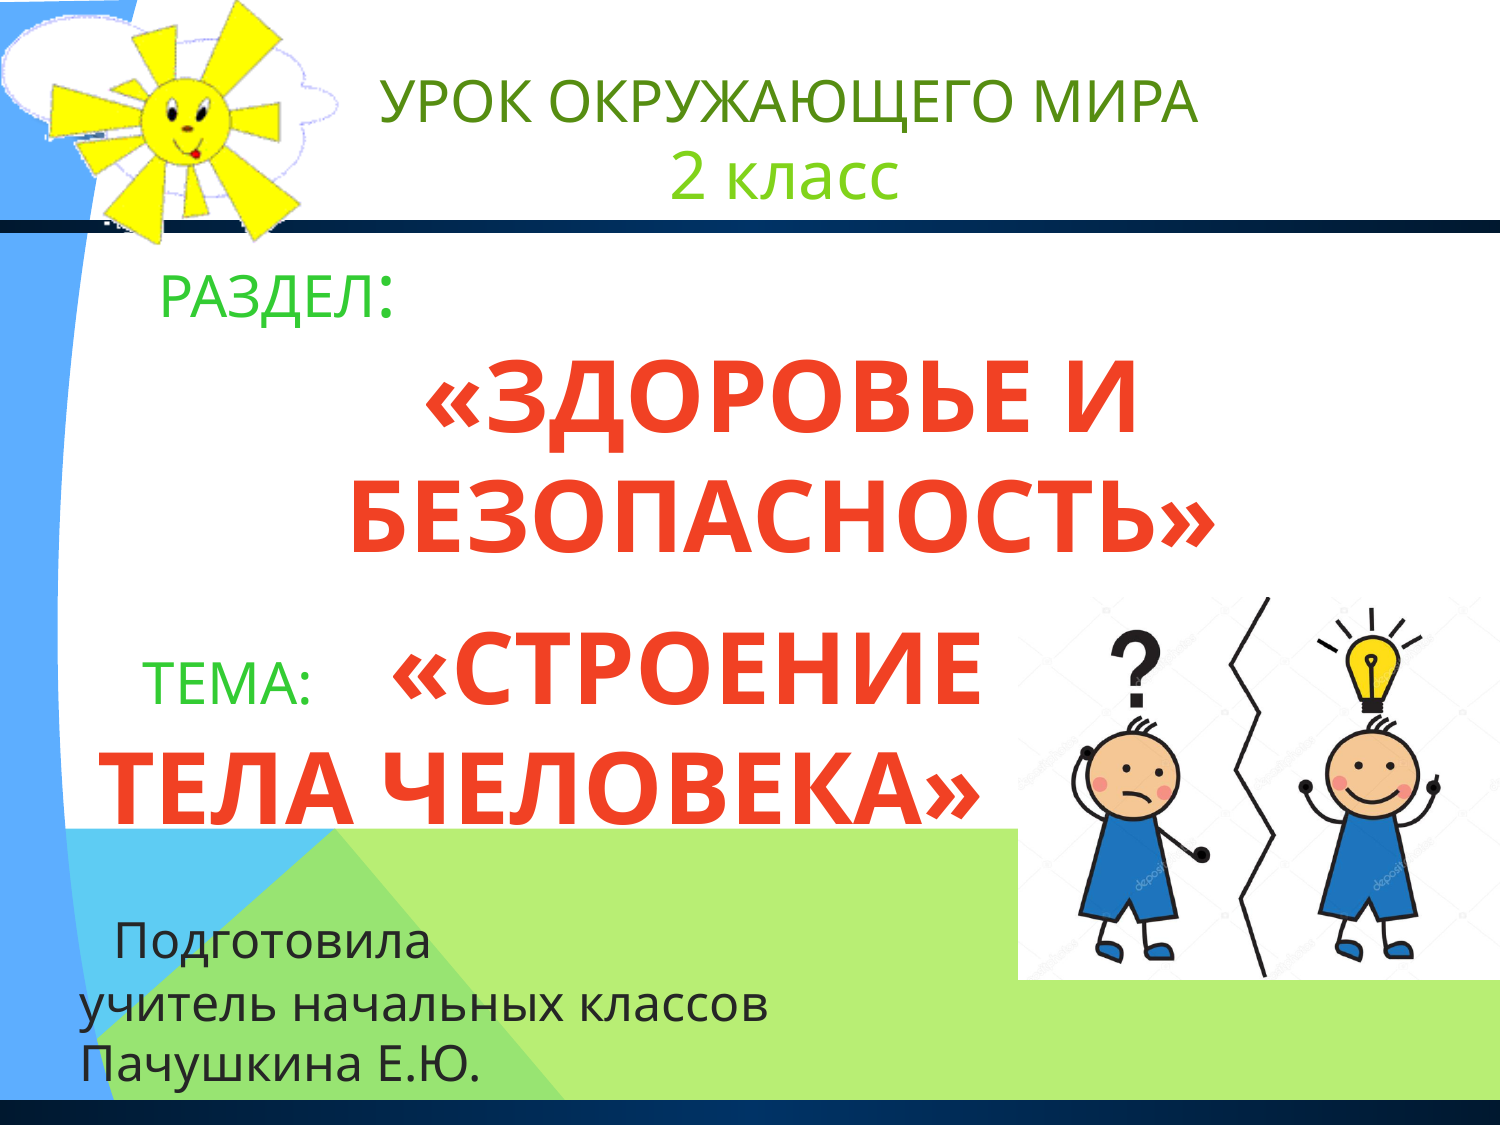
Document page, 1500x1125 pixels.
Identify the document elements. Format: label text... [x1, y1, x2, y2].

picture [0, 0, 361, 249]
text_box Подготовила учитель начальных классов Пачушкина Е.Ю. [64, 884, 999, 1099]
text_box раздел: «ЗДОРОВЬЕ И БЕЗОПАСНОСТЬ» [123, 314, 1442, 502]
text_box 2 класс [584, 125, 951, 221]
title урок окружающего мира [365, 54, 1324, 145]
text_box тема: «Строение тела человека» [82, 661, 1013, 858]
picture [1018, 597, 1500, 980]
